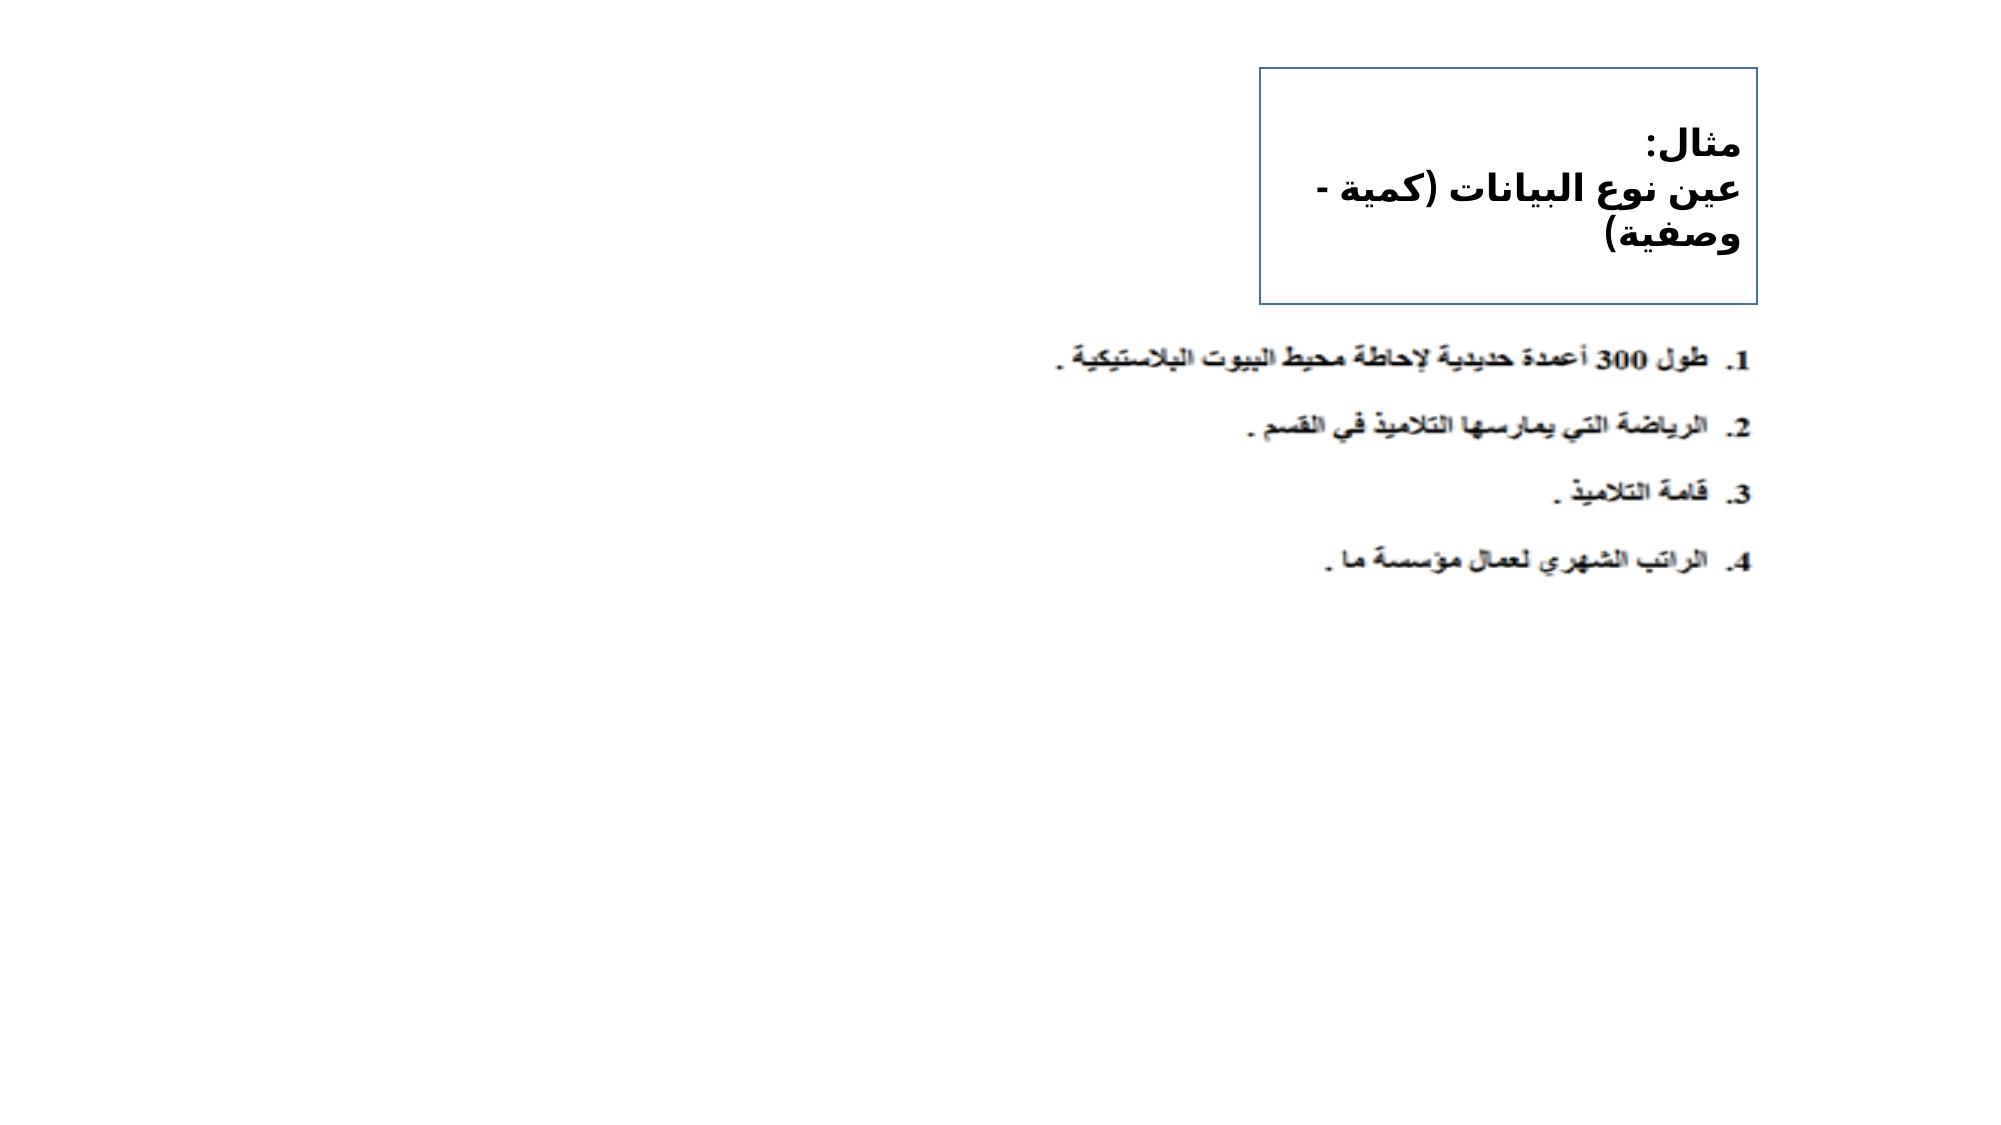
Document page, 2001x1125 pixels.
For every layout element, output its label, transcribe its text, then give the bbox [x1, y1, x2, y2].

text_box مثال: عين نوع البيانات (كمية - وصفية) [1259, 67, 1758, 305]
picture [774, 332, 1808, 599]
